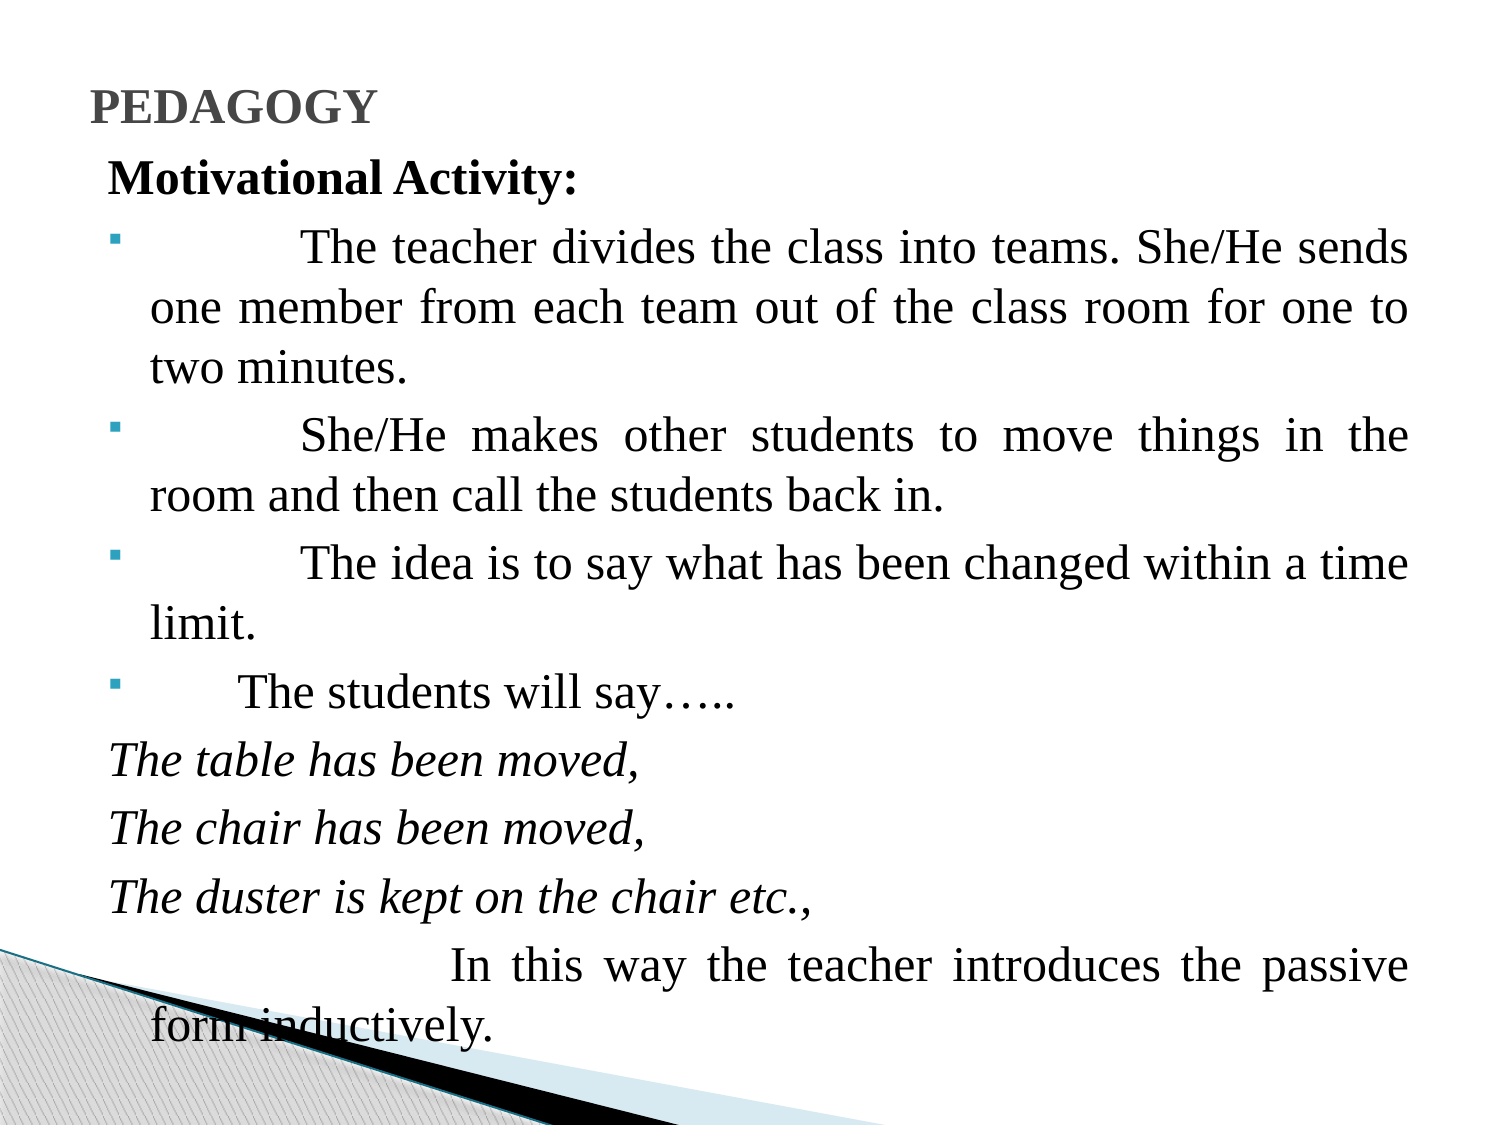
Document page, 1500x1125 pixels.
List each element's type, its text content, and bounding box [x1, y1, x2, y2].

list Motivational Activity: The teacher divides the class into teams. She/He sends one member from each team out of the class room for one to two minutes. She/He makes other students to move things in the room and then call the students back in. The idea is to say what has been changed within a time limit. The students will say….. The table has been moved, The chair has been moved, The duster is kept on the chair etc., In this way the teacher introduces the passive form inductively. [75, 163, 1425, 1038]
title PEDAGOGY [75, 45, 1425, 163]
